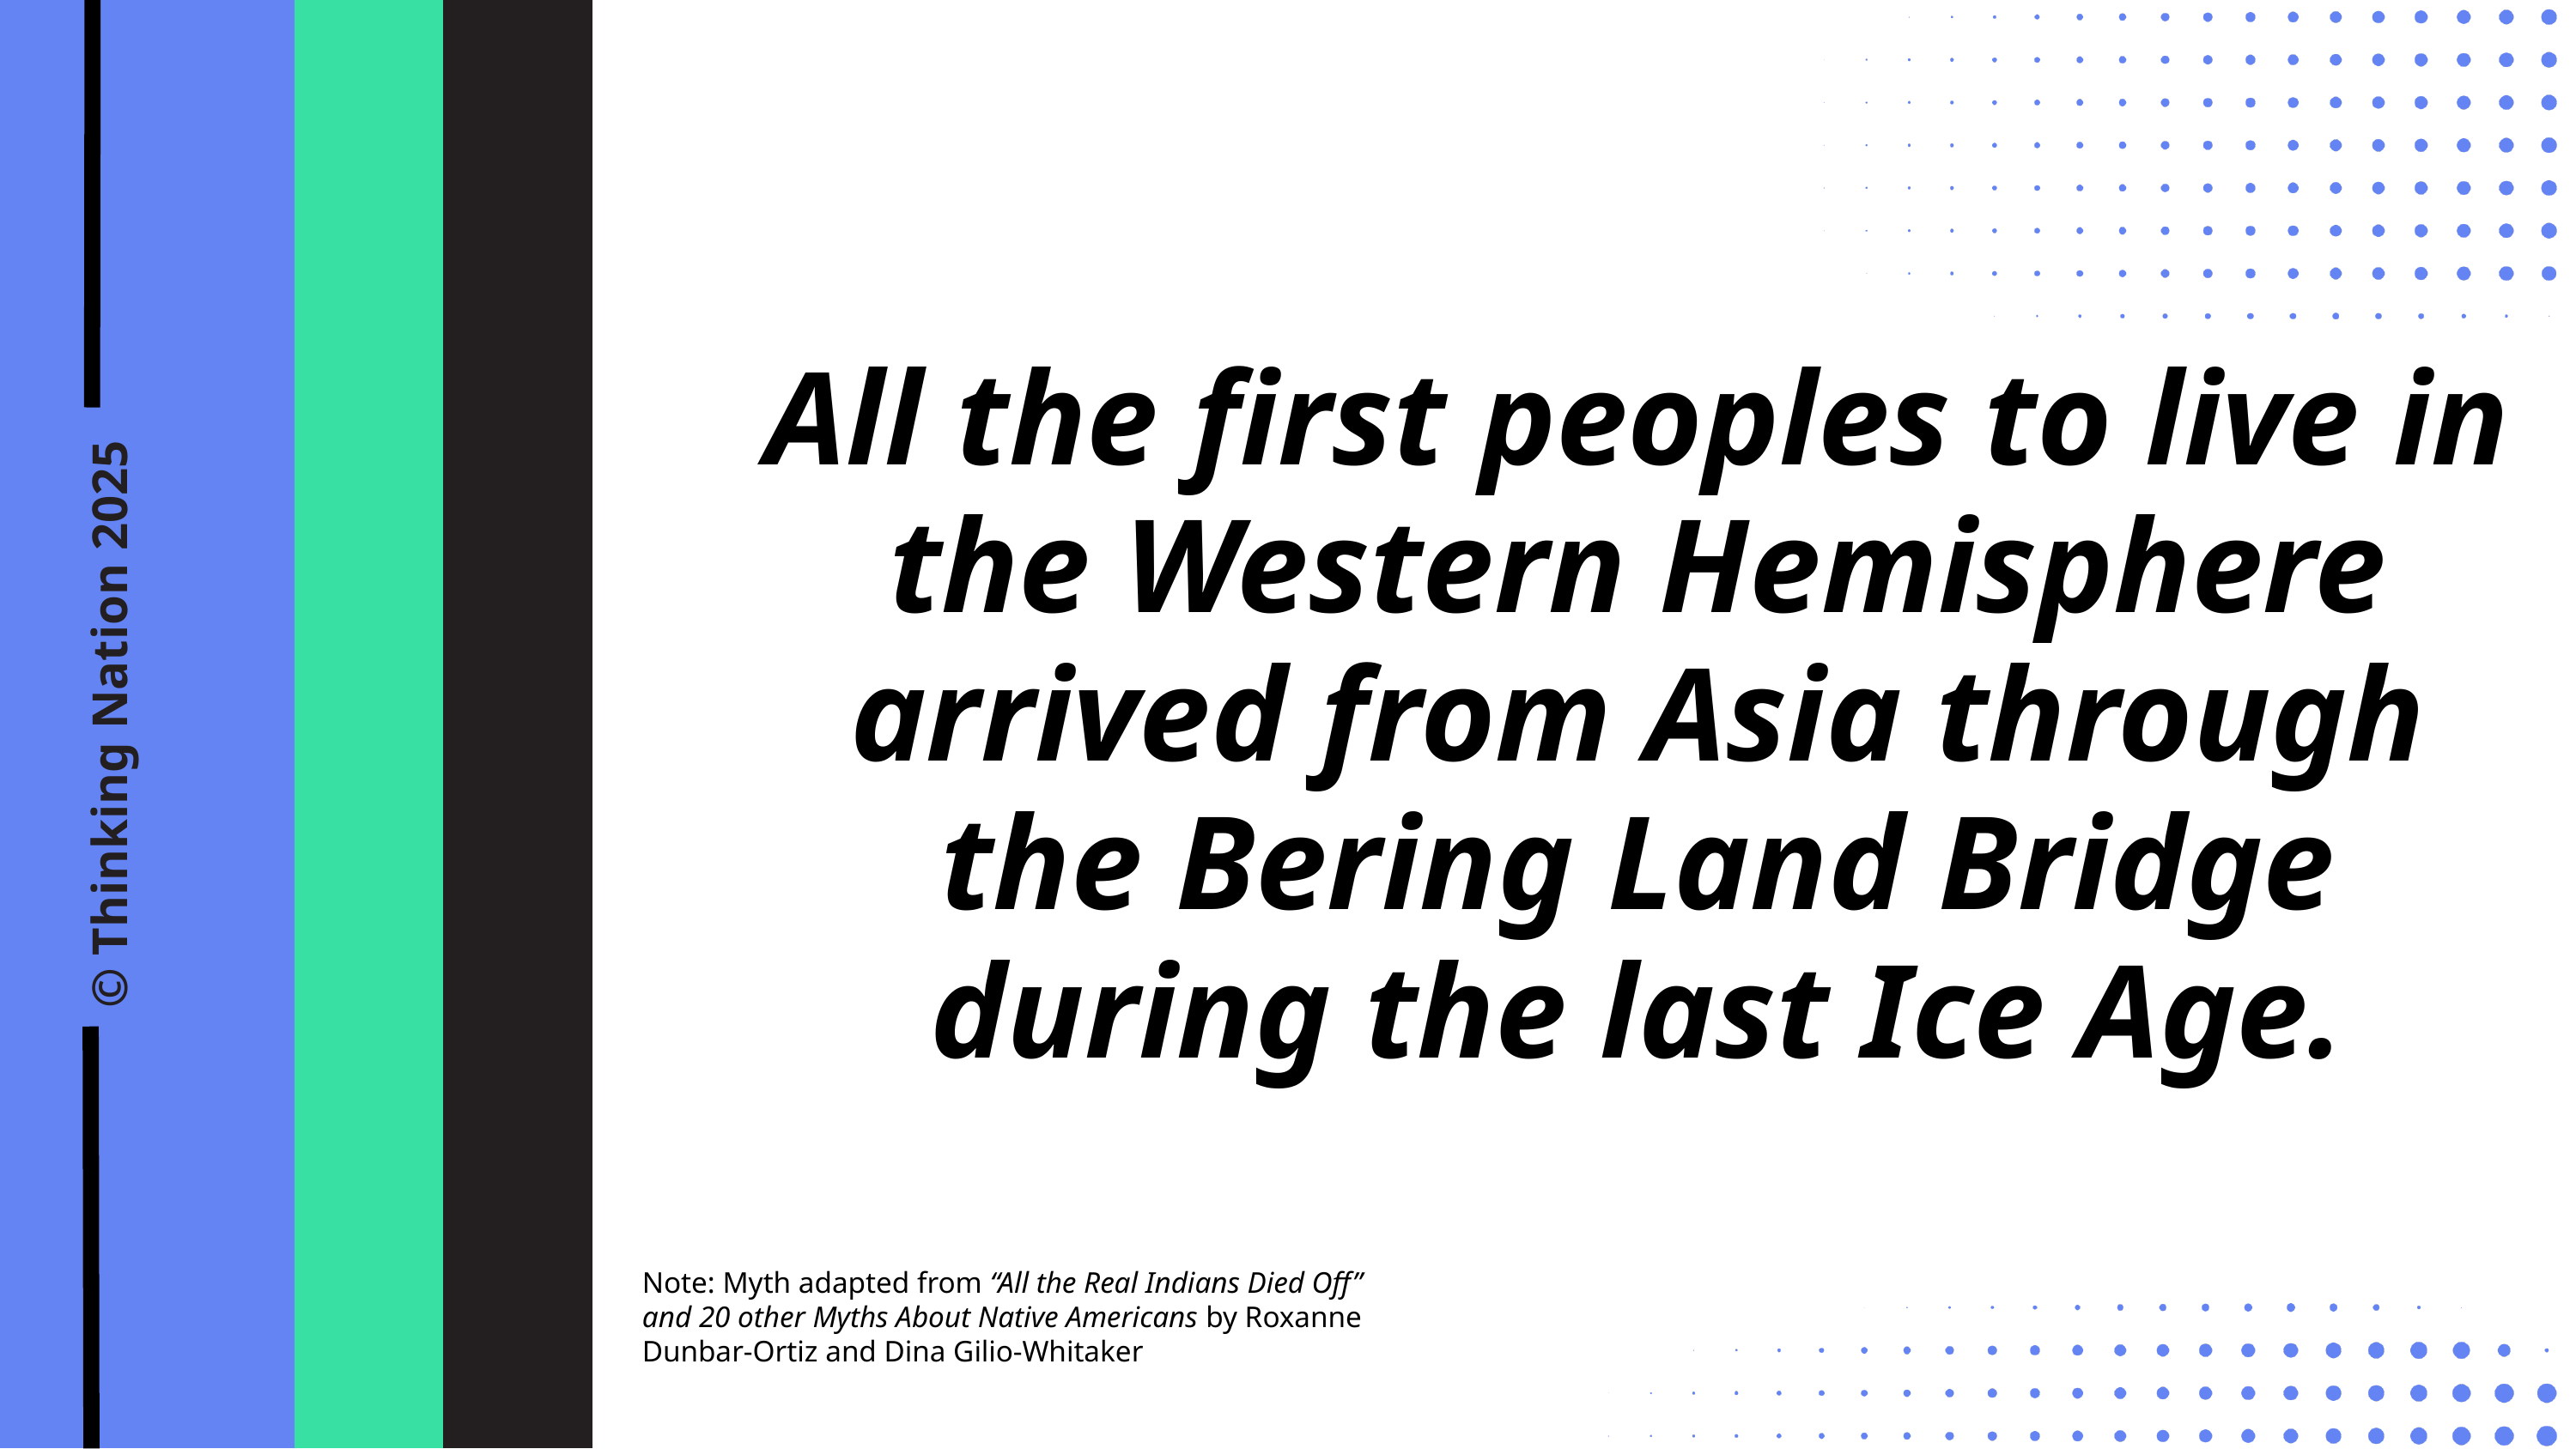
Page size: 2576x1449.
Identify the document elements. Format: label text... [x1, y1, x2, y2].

text_box [1781, 0, 2576, 319]
text_box [1565, 1303, 2576, 1449]
text_box All the first peoples to live in the Western Hemisphere arrived from Asia through the Bering Land Bridge during the last Ice Age. [760, 345, 2516, 1088]
text_box Note: Myth adapted from “All the Real Indians Died Off” and 20 other Myths About Native Americans by Roxanne Dunbar-Ortiz and Dina Gilio-Whitaker [629, 1252, 1401, 1380]
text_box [0, 0, 593, 1449]
